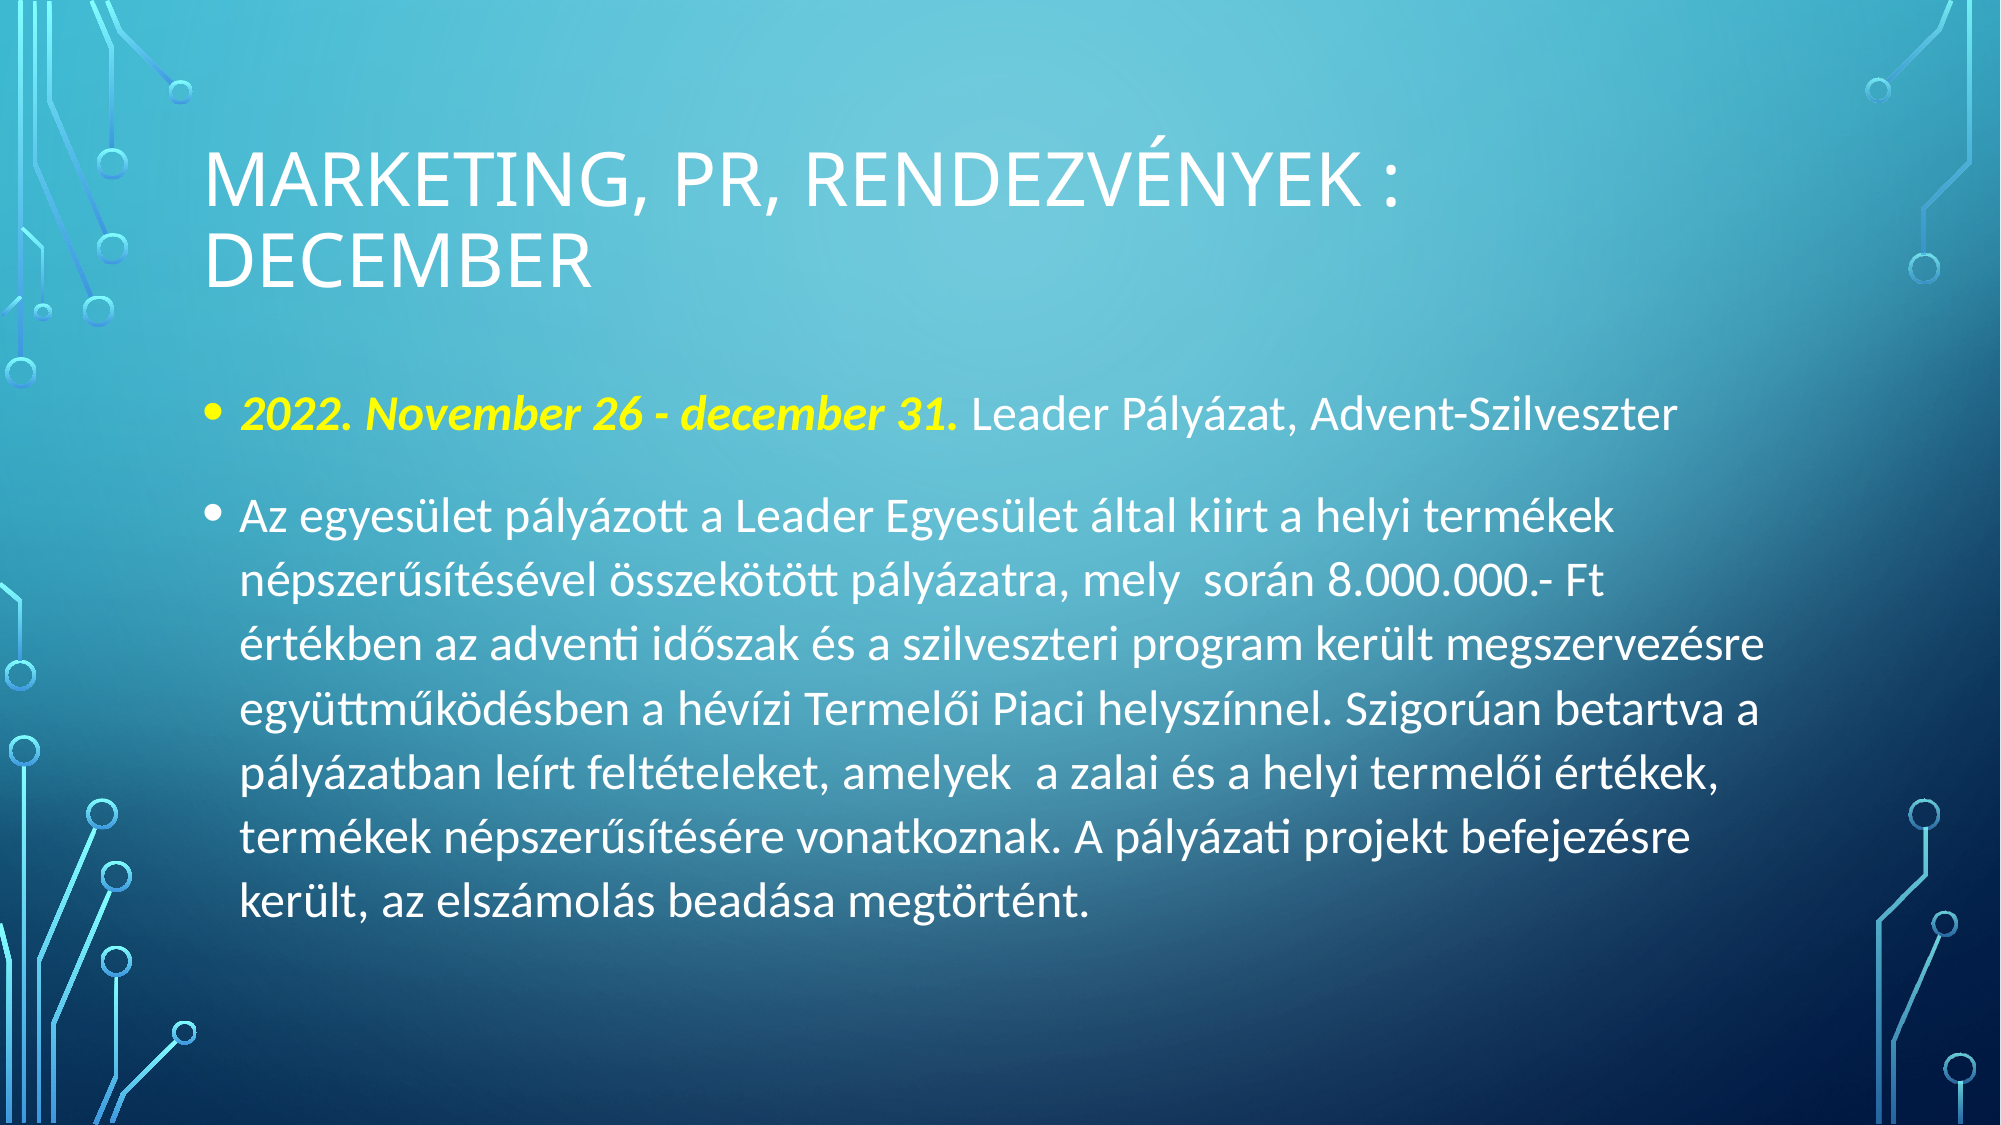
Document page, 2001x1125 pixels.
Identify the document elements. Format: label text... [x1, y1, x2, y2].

list 2022. November 26 - december 31. Leader Pályázat, Advent-Szilveszter Az egyesület pályázott a Leader Egyesület által kiirt a helyi termékek népszerűsítésével összekötött pályázatra, mely során 8.000.000.- Ft értékben az adventi időszak és a szilveszteri program került megszervezésre együttműködésben a hévízi Termelői Piaci helyszínnel. Szigorúan betartva a pályázatban leírt feltételeket, amelyek a zalai és a helyi termelői értékek, termékek népszerűsítésére vonatkoznak. A pályázati projekt befejezésre került, az elszámolás beadása megtörtént. [187, 369, 1813, 950]
title Marketing, PR, Rendezvények : December [187, 101, 1813, 344]
